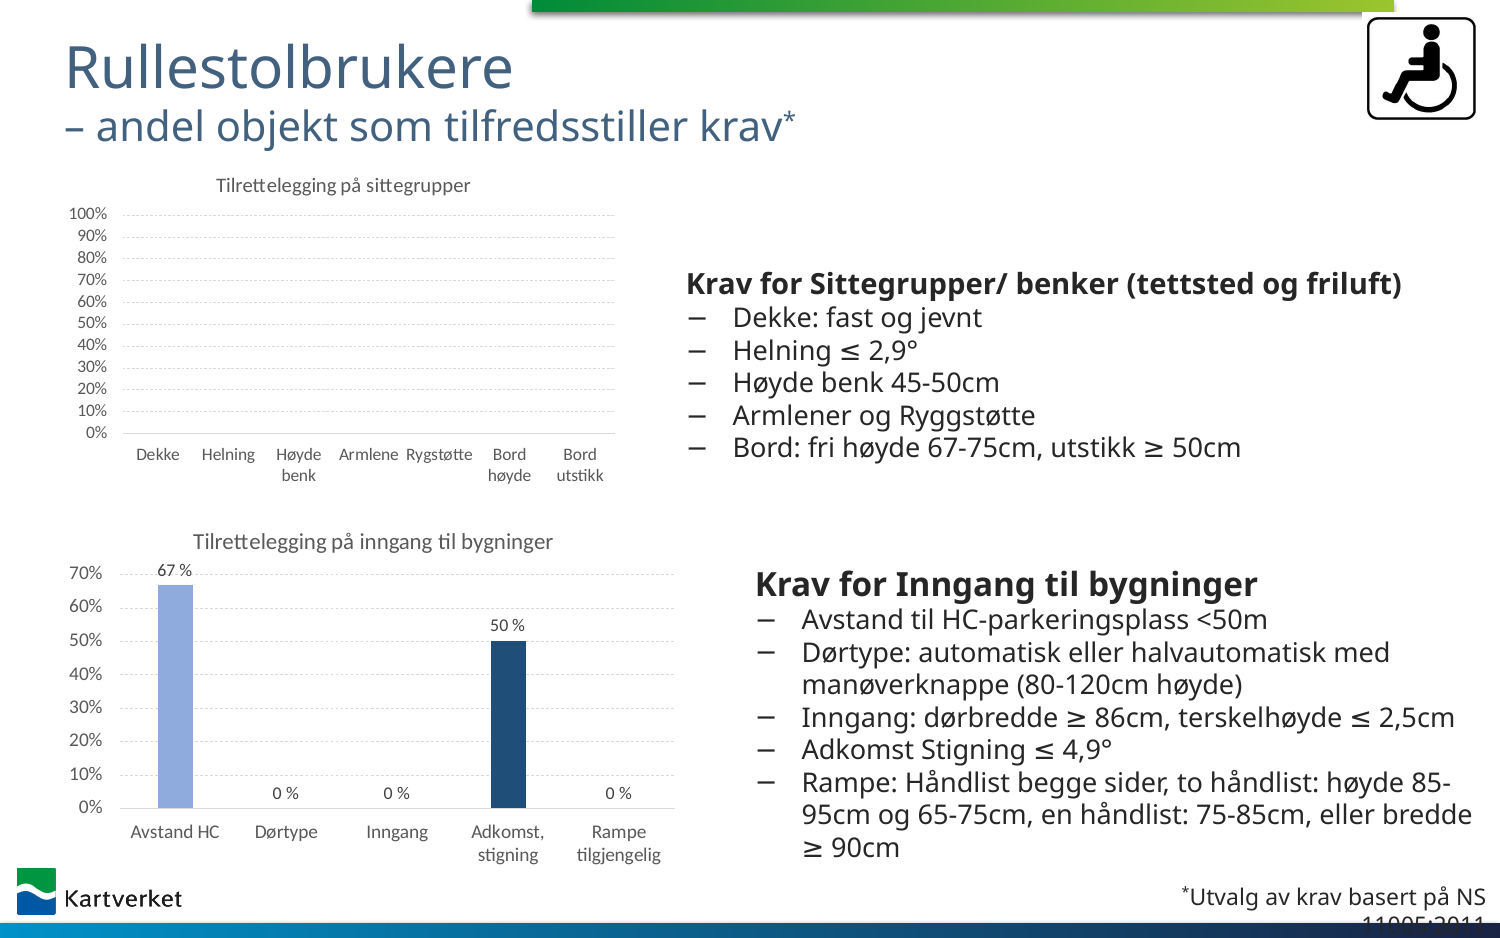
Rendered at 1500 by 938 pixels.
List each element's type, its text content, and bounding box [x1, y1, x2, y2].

text_box *Utvalg av krav basert på NS 11005:2011 [1068, 873, 1500, 938]
picture [1362, 12, 1481, 126]
text_box Rullestolbrukere – andel objekt som tilfredsstiller krav* [49, 25, 1431, 158]
text_box Krav for Sittegrupper/ benker (tettsted og friluft) Dekke: fast og jevnt Helning ≤ 2,9° Høyde benk 45-50cm Armlener og Ryggstøtte Bord: fri høyde 67-75cm, utstikk ≥ 50cm [670, 258, 1418, 471]
picture [62, 166, 625, 492]
picture [62, 520, 685, 874]
text_box Krav for Inngang til bygninger Avstand til HC-parkeringsplass <50m Dørtype: automatisk eller halvautomatisk med manøverknappe (80-120cm høyde) Inngang: dørbredde ≥ 86cm, terskelhøyde ≤ 2,5cm Adkomst Stigning ≤ 4,9° Rampe: Håndlist begge sider, to håndlist: høyde 85-95cm og 65-75cm, en håndlist: 75-85cm, eller bredde ≥ 90cm [740, 555, 1491, 870]
